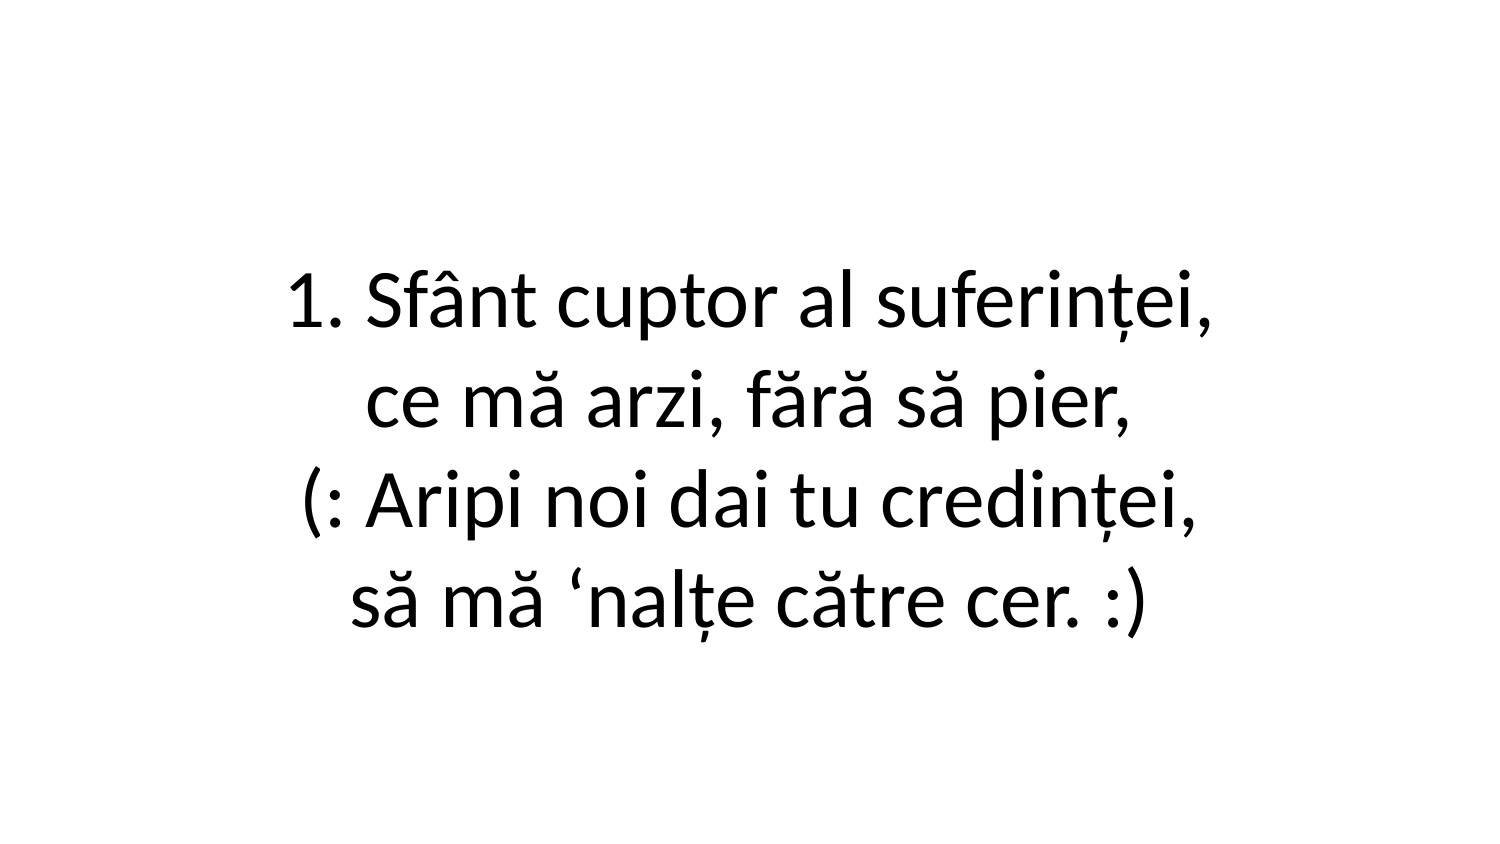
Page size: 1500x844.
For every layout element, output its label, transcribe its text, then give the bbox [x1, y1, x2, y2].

text_box 1. Sfânt cuptor al suferinței, ce mă arzi, fără să pier, (: Aripi noi dai tu credinței, să mă ‘nalțe către cer. :) [268, 192, 1232, 652]
